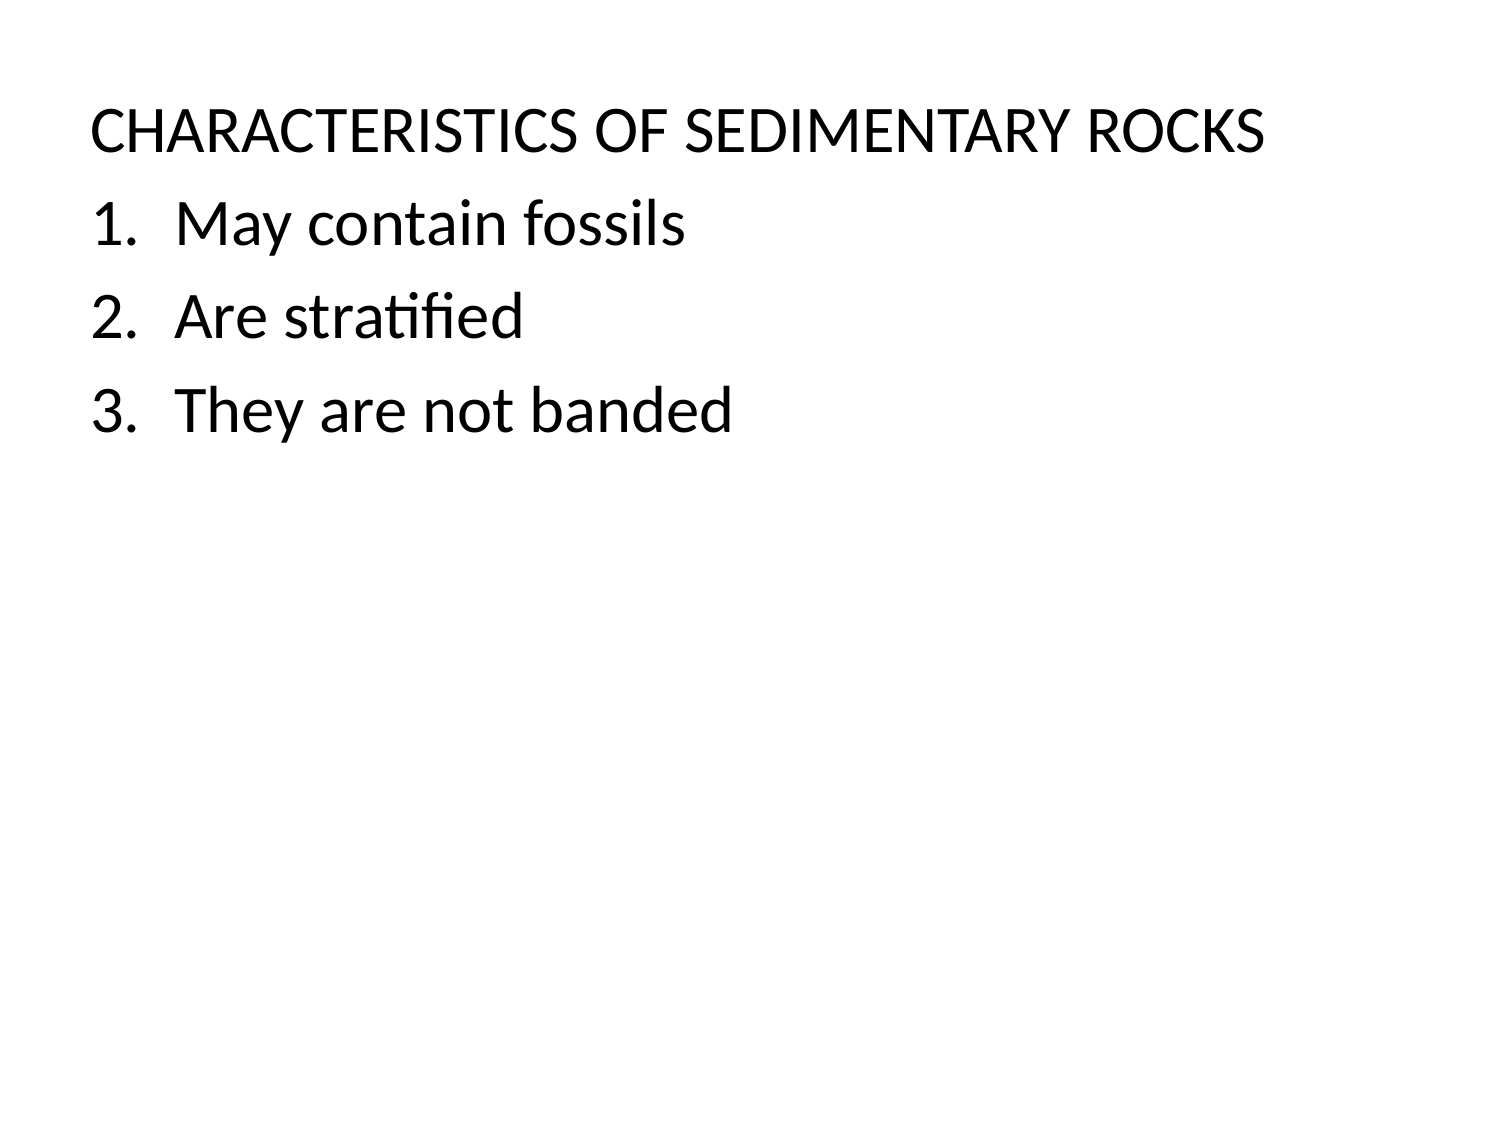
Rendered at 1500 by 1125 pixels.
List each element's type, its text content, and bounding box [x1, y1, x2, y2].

list CHARACTERISTICS OF SEDIMENTARY ROCKS May contain fossils Are stratified They are not banded [75, 78, 1425, 1005]
